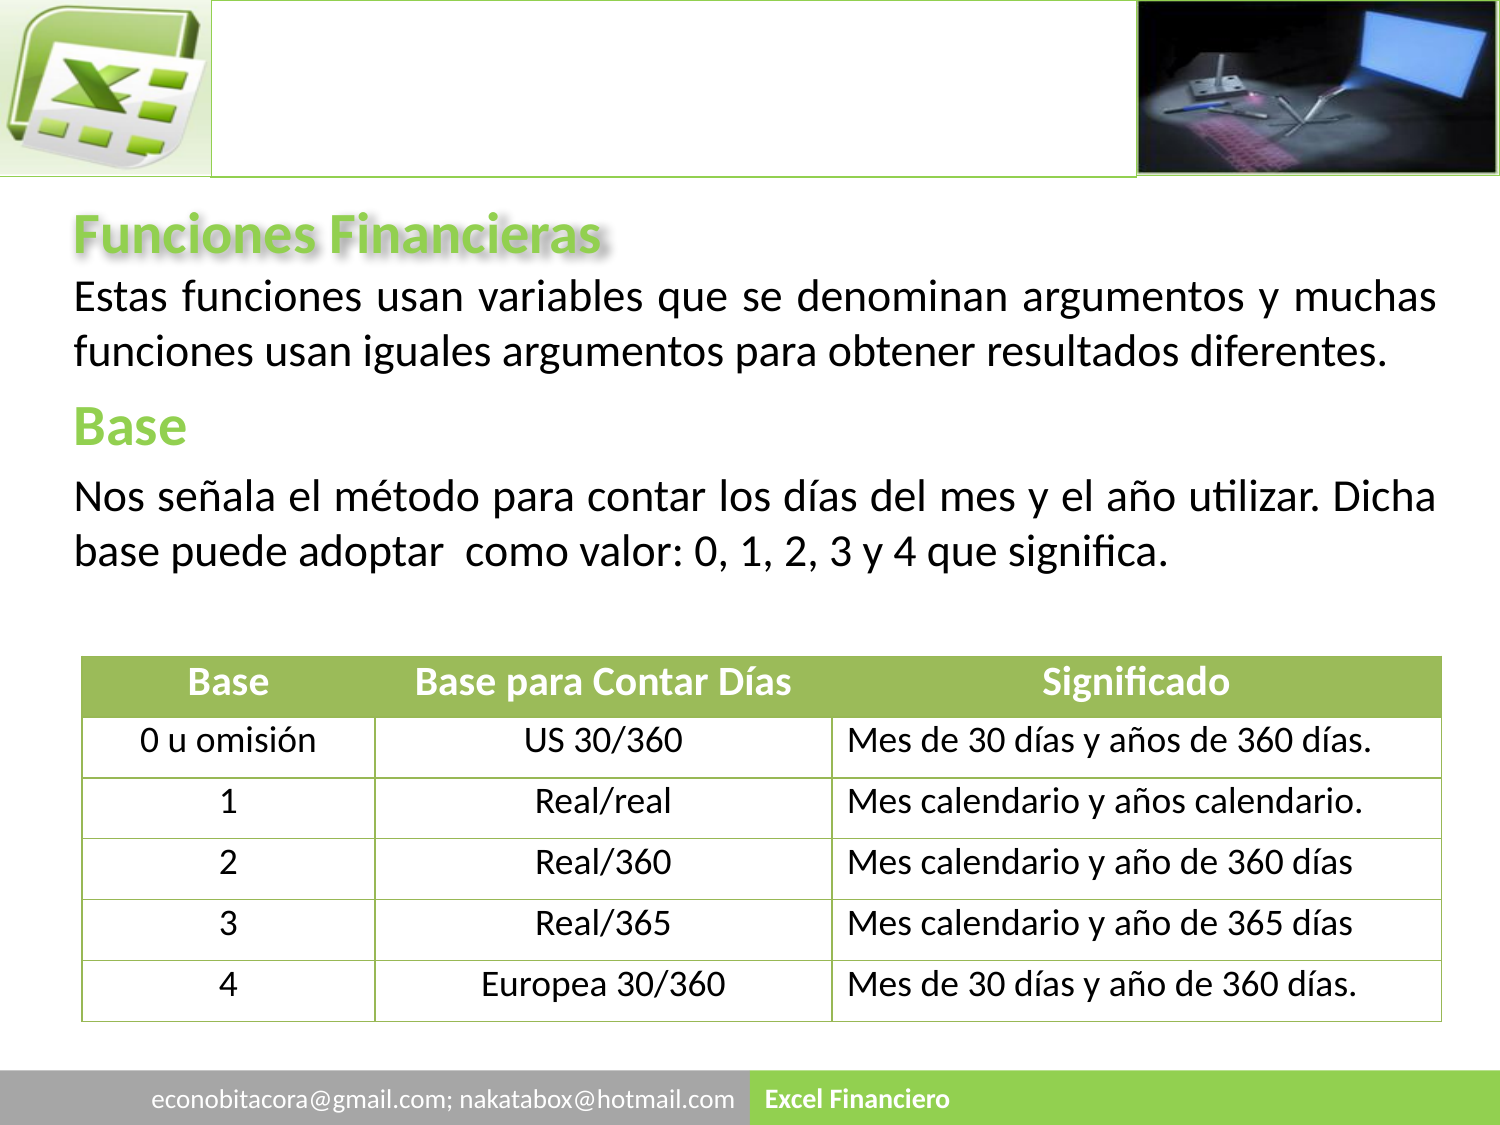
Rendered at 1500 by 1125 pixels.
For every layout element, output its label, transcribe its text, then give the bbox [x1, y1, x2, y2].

picture [0, 0, 212, 177]
table_header Base para Contar Días [375, 657, 832, 716]
table_cell Europea 30/360 [376, 961, 831, 1021]
table_cell Real/real [376, 779, 831, 838]
table_cell 0 u omisión [83, 718, 374, 777]
table_header Significado [832, 657, 1441, 716]
table_header Base [83, 657, 375, 716]
table_cell Mes calendario y año de 360 días [833, 839, 1441, 899]
table_cell Real/365 [376, 900, 831, 960]
table_cell 1 [83, 779, 374, 838]
text_box econobitacora@gmail.com; nakatabox@hotmail.com [0, 1070, 749, 1125]
subtitle Funciones Financieras [58, 187, 668, 257]
table_cell Mes de 30 días y años de 360 días. [833, 718, 1441, 777]
table_cell 4 [83, 961, 374, 1021]
picture [1136, 0, 1500, 177]
table_cell Real/360 [376, 839, 831, 899]
table_cell 2 [83, 839, 374, 899]
table_cell Mes de 30 días y año de 360 días. [833, 961, 1441, 1021]
table_cell 3 [83, 900, 374, 960]
text_box Excel Financiero [749, 1070, 1500, 1125]
text_box Estas funciones usan variables que se denominan argumentos y muchas funciones usan iguales argumentos para obtener resultados diferentes. Base Nos señala el método para contar los días del mes y el año utilizar. Dicha base puede adoptar como valor: 0, 1, 2, 3 y 4 que significa. [58, 257, 1453, 586]
table_cell Mes calendario y años calendario. [833, 779, 1441, 838]
table_cell Mes calendario y año de 365 días [833, 900, 1441, 960]
table_cell US 30/360 [376, 718, 831, 777]
text_box [212, 0, 1134, 178]
